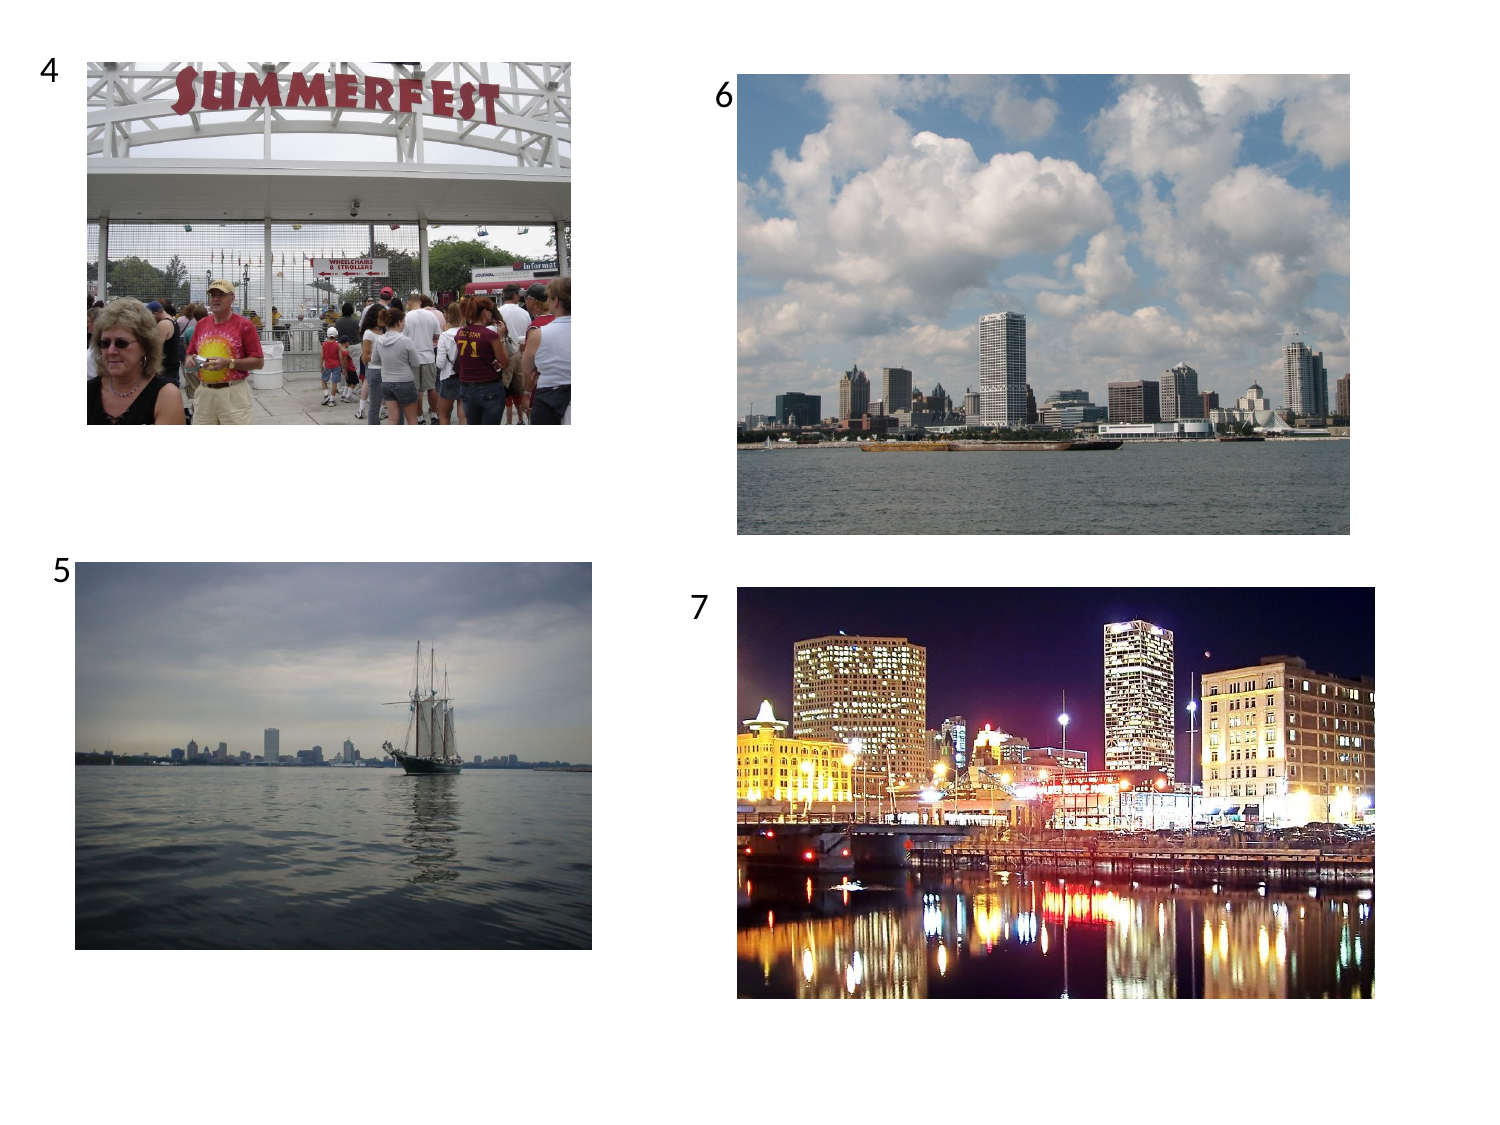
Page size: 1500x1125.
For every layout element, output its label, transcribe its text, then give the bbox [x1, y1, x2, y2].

text_box 5 [37, 537, 150, 598]
text_box 4 [24, 37, 138, 98]
picture [737, 74, 1351, 535]
text_box 7 [675, 574, 788, 635]
picture [74, 562, 592, 951]
picture [737, 587, 1376, 999]
text_box 6 [699, 62, 775, 123]
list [87, 62, 571, 426]
